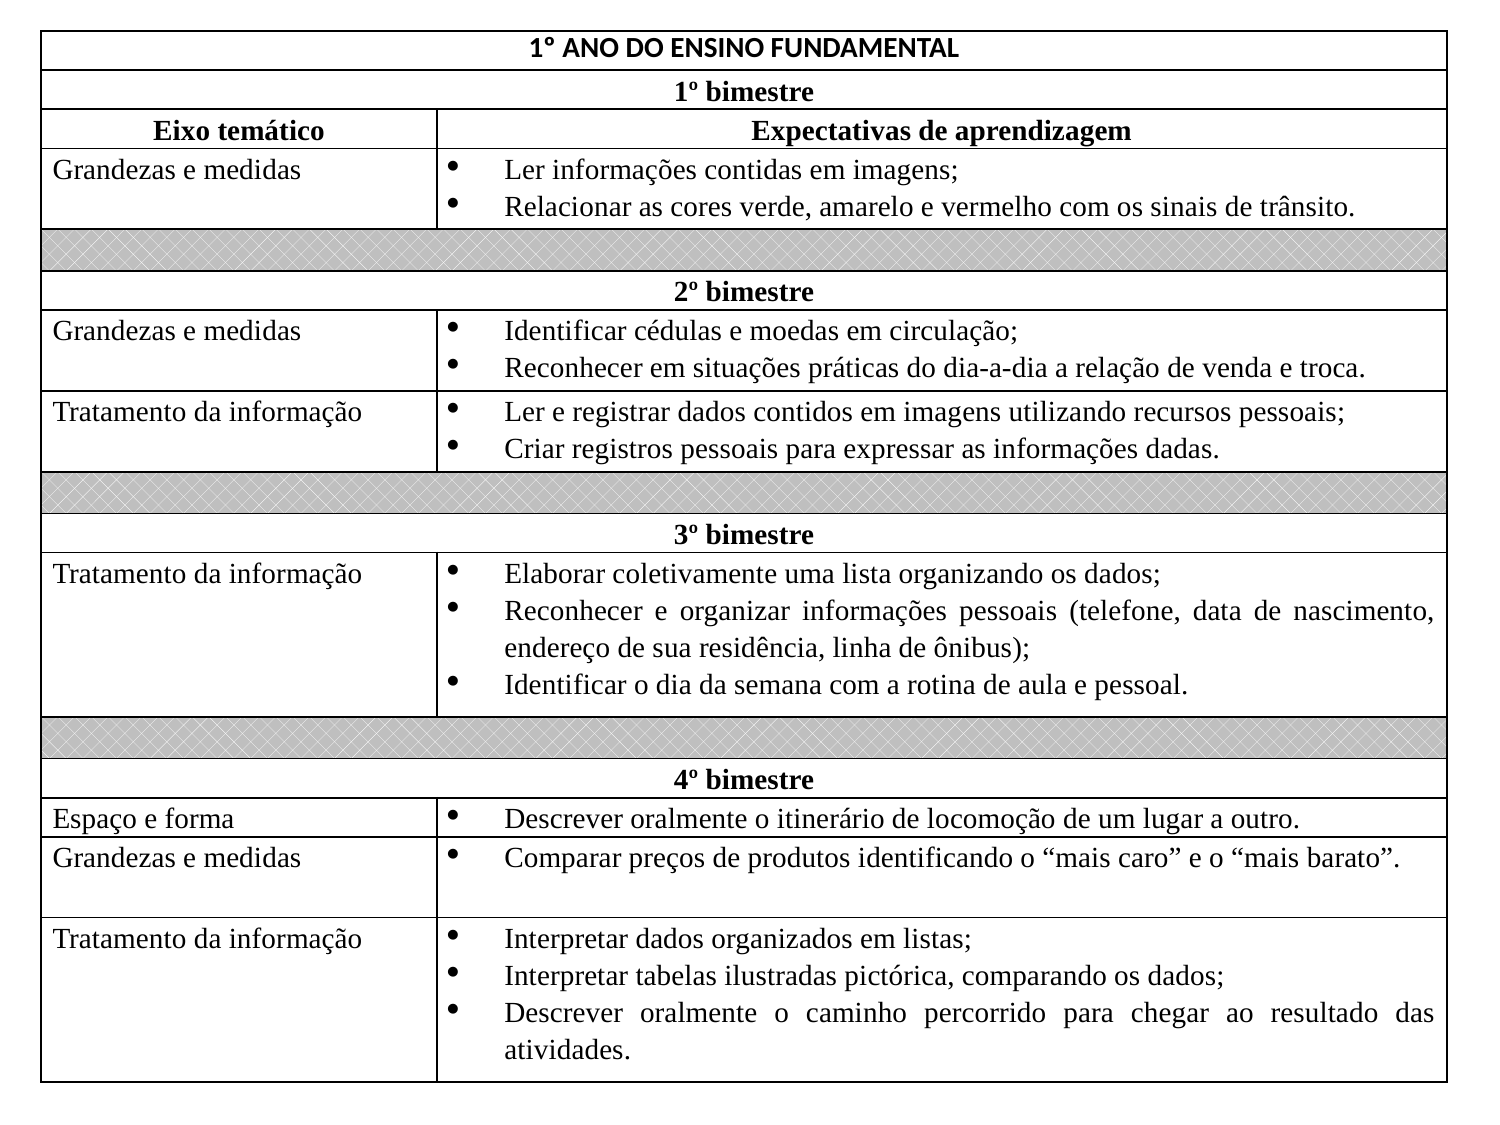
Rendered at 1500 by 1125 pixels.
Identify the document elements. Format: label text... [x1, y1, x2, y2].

table_cell Tratamento da informação [42, 392, 436, 471]
table_cell Espaço e forma [42, 799, 436, 836]
table_cell 1º bimestre [42, 71, 1446, 108]
table_cell Grandezas e medidas [42, 311, 436, 390]
table_cell Eixo temático [42, 110, 436, 148]
table_cell [42, 230, 1446, 270]
table_cell Ler informações contidas em imagens; Relacionar as cores verde, amarelo e vermelho com os sinais de trânsito. [438, 149, 1446, 228]
table_cell Identificar cédulas e moedas em circulação; Reconhecer em situações práticas do dia-a-dia a relação de venda e troca. [438, 311, 1446, 390]
table_cell Tratamento da informação [42, 553, 436, 716]
table_cell 2º bimestre [42, 272, 1446, 309]
table_cell Ler e registrar dados contidos em imagens utilizando recursos pessoais; Criar registros pessoais para expressar as informações dadas. [438, 392, 1446, 471]
table_cell 4º bimestre [42, 759, 1446, 797]
table_cell Grandezas e medidas [42, 149, 436, 228]
table_cell [42, 473, 1446, 513]
table_cell Tratamento da informação [42, 918, 436, 1081]
table_cell Comparar preços de produtos identificando o “mais caro” e o “mais barato”. [438, 838, 1446, 917]
table_cell Interpretar dados organizados em listas; Interpretar tabelas ilustradas pictórica, comparando os dados; Descrever oralmente o caminho percorrido para chegar ao resultado das atividades. [438, 918, 1446, 1081]
table_cell Elaborar coletivamente uma lista organizando os dados; Reconhecer e organizar informações pessoais (telefone, data de nascimento, endereço de sua residência, linha de ônibus); Identificar o dia da semana com a rotina de aula e pessoal. [438, 553, 1446, 716]
table_cell Descrever oralmente o itinerário de locomoção de um lugar a outro. [438, 799, 1446, 836]
table_cell Expectativas de aprendizagem [438, 110, 1446, 148]
table_cell Grandezas e medidas [42, 838, 436, 917]
table_cell [42, 718, 1446, 758]
table_cell 3º bimestre [42, 514, 1446, 552]
table_header 1º ANO DO ENSINO FUNDAMENTAL [42, 32, 1446, 69]
